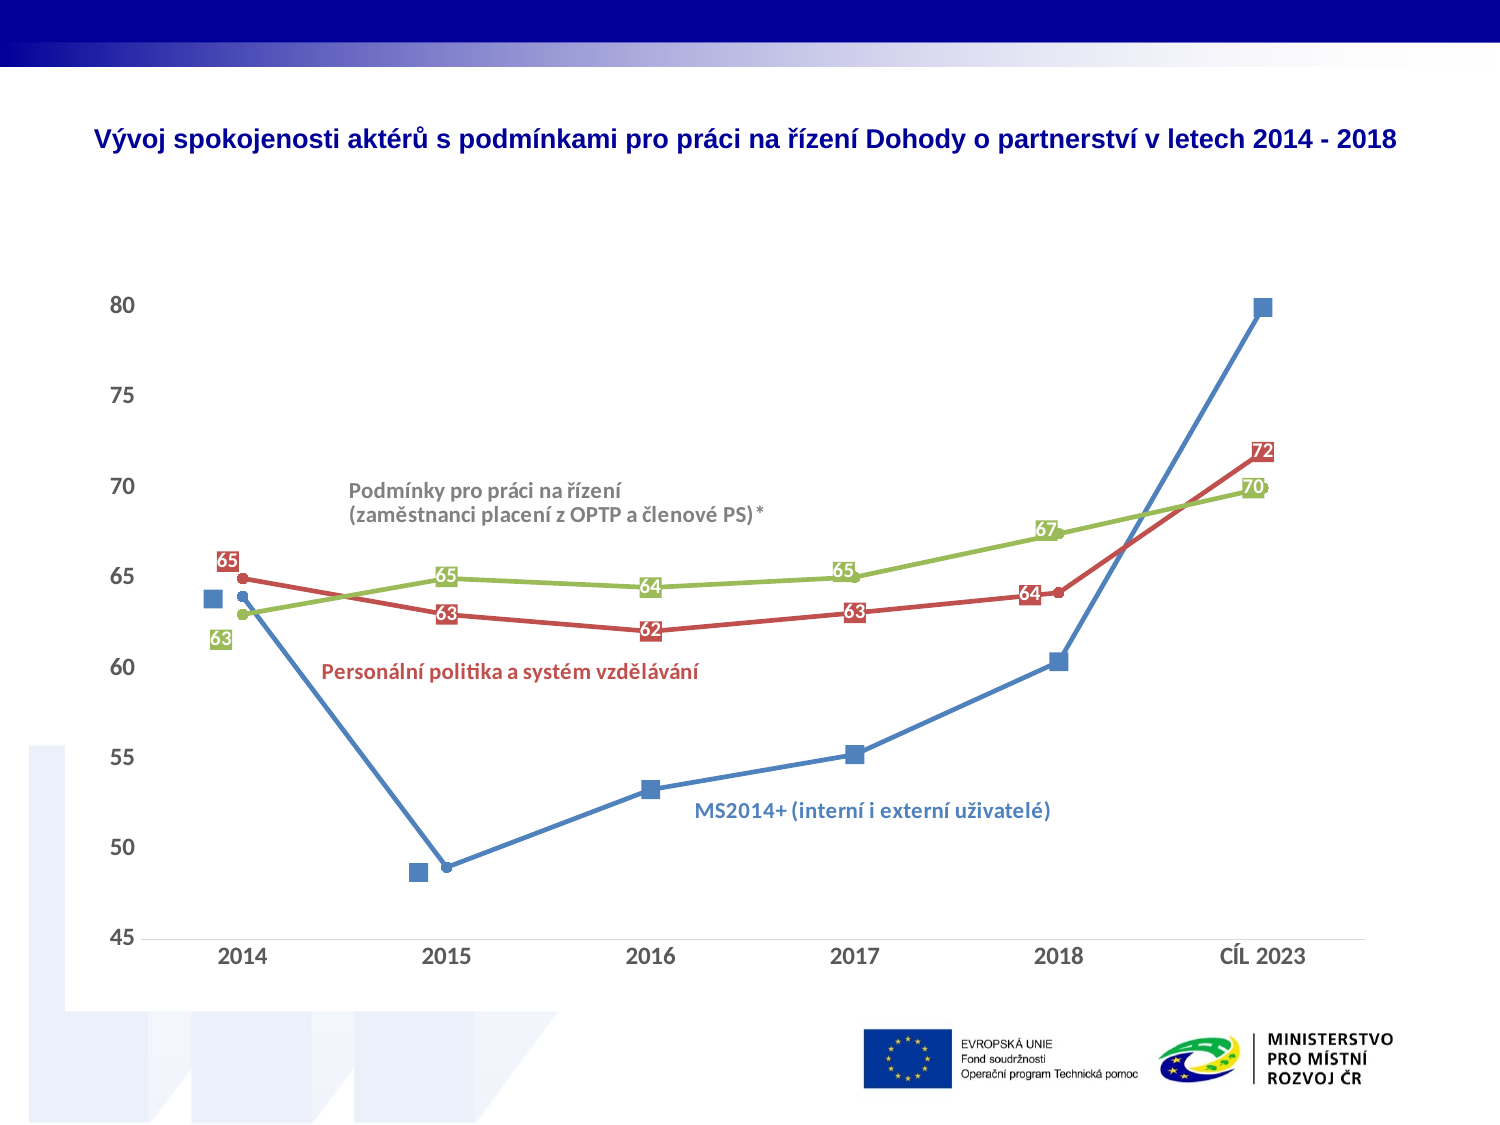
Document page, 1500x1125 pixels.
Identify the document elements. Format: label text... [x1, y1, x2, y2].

chart [64, 255, 1426, 1012]
title Vývoj spokojenosti aktérů s podmínkami pro práci na řízení Dohody o partnerství v letech 2014 - 2018 [64, 113, 1425, 220]
picture [29, 302, 1412, 1125]
